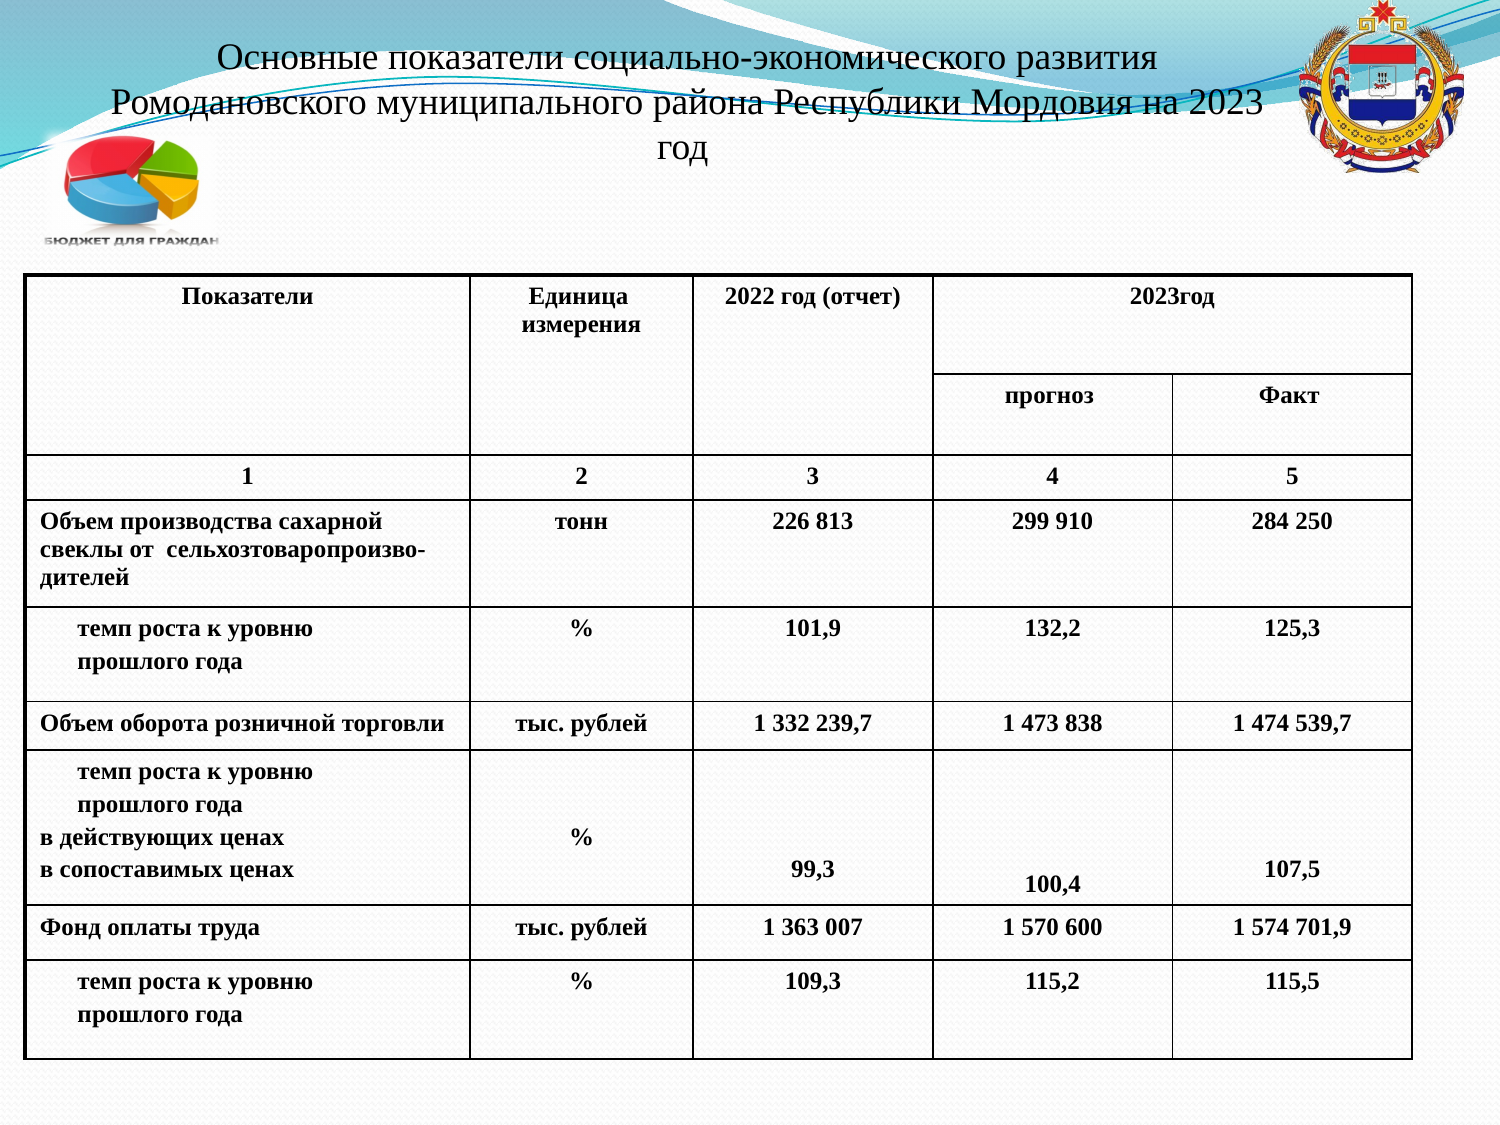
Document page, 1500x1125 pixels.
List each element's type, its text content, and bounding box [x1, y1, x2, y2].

picture [1299, 0, 1465, 173]
table_cell 1 570 600 [934, 906, 1172, 959]
table_cell 299 910 [934, 501, 1172, 606]
table_cell 132,2 [934, 608, 1172, 701]
table_cell Объем производства сахарной свеклы от сельхозтоваропроизво-дителей [27, 501, 469, 606]
table_cell Объем оборота розничной торговли [27, 702, 469, 749]
table_cell 3 [694, 456, 932, 499]
table_cell % [471, 751, 692, 904]
table_cell Фонд оплаты труда [27, 906, 469, 959]
table_cell 99,3 [694, 751, 932, 904]
table_cell 226 813 [694, 501, 932, 606]
table_cell 1 473 838 [934, 702, 1172, 749]
table_header 2022 год (отчет) [694, 277, 932, 454]
table_cell 1 474 539,7 [1173, 702, 1411, 749]
table_cell 100,4 [934, 751, 1172, 904]
text_box Основные показатели социально-экономического развития Ромодановского муниципального района Республики Мордовия на 2023 год [75, 24, 1289, 175]
table_cell Факт [1173, 375, 1411, 454]
table_cell 107,5 [1173, 751, 1411, 904]
table_cell 125,3 [1173, 608, 1411, 701]
table_cell % [471, 608, 692, 701]
table_cell 115,5 [1173, 961, 1411, 1058]
table_cell темп роста к уровню прошлого года [27, 608, 469, 701]
table_cell 101,9 [694, 608, 932, 701]
table_cell 1 [27, 456, 469, 499]
table_cell 115,2 [934, 961, 1172, 1058]
table_cell тыс. рублей [471, 702, 692, 749]
table_cell 4 [934, 456, 1172, 499]
table_cell 1 574 701,9 [1173, 906, 1411, 959]
table_cell 1 363 007 [694, 906, 932, 959]
picture [37, 124, 226, 253]
table_cell 284 250 [1173, 501, 1411, 606]
table_header 2023год [934, 277, 1411, 373]
table_cell 2 [471, 456, 692, 499]
table_header Единица измерения [471, 277, 692, 454]
table_cell тыс. рублей [471, 906, 692, 959]
table_cell прогноз [934, 375, 1172, 454]
table_cell темп роста к уровню прошлого года в действующих ценах в сопоставимых ценах [27, 751, 469, 904]
table_cell 1 332 239,7 [694, 702, 932, 749]
table_header Показатели [27, 277, 469, 454]
table_cell 109,3 [694, 961, 932, 1058]
table_cell темп роста к уровню прошлого года [27, 961, 469, 1058]
table_cell % [471, 961, 692, 1058]
table_cell тонн [471, 501, 692, 606]
table_cell 5 [1173, 456, 1411, 499]
